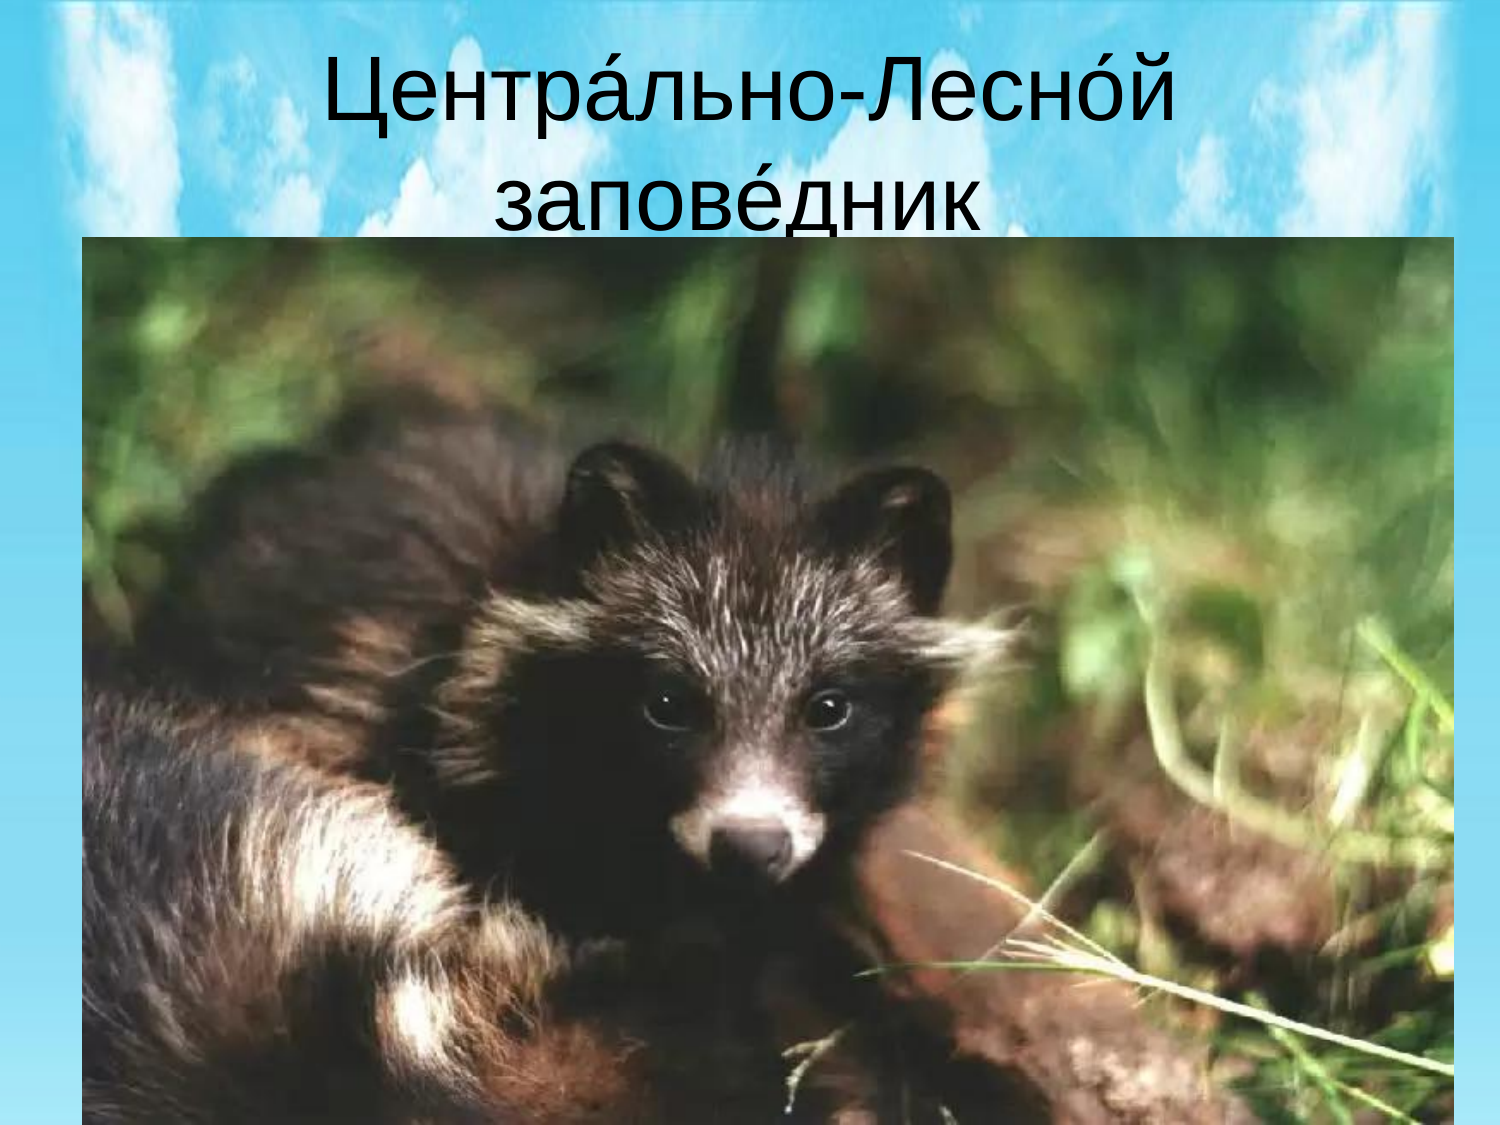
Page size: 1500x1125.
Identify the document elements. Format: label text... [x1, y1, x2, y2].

picture [0, 0, 1500, 1125]
title Центра́льно-Лесно́й запове́дник [74, 44, 1426, 233]
